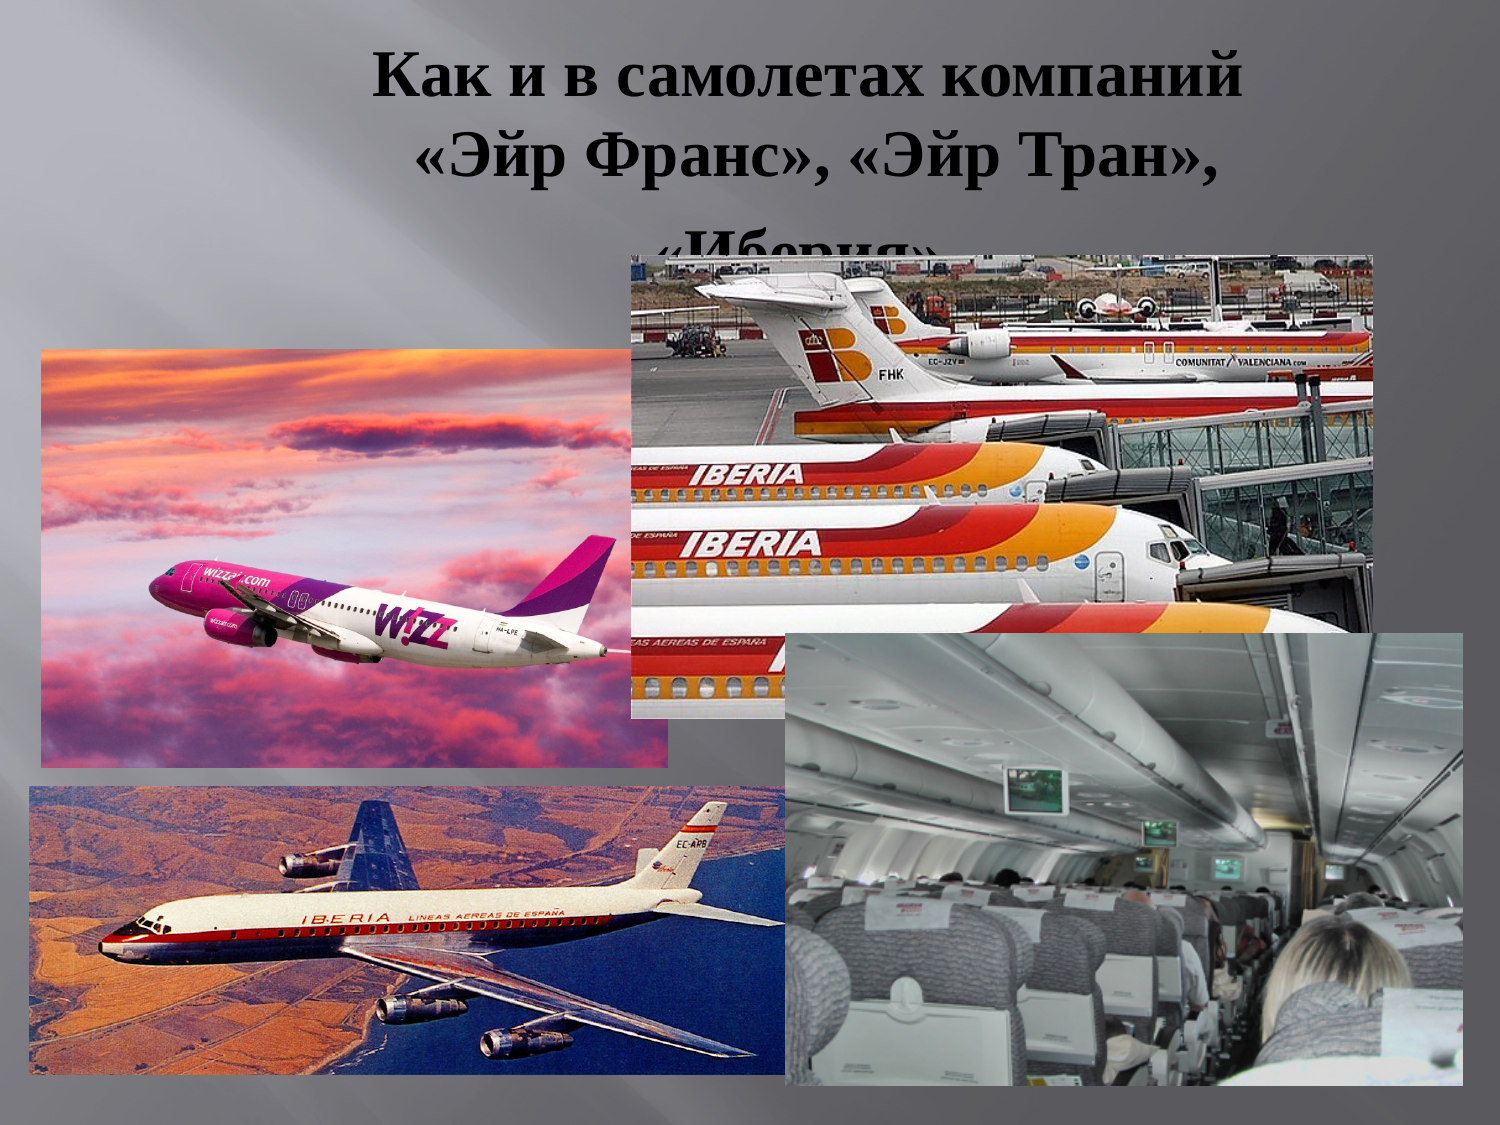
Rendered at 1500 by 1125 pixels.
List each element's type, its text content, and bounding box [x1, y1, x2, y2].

picture [29, 255, 1464, 1086]
title Как и в самолетах компаний «Эйр Франс», «Эйр Тран», «Иберия». [242, 19, 1393, 303]
